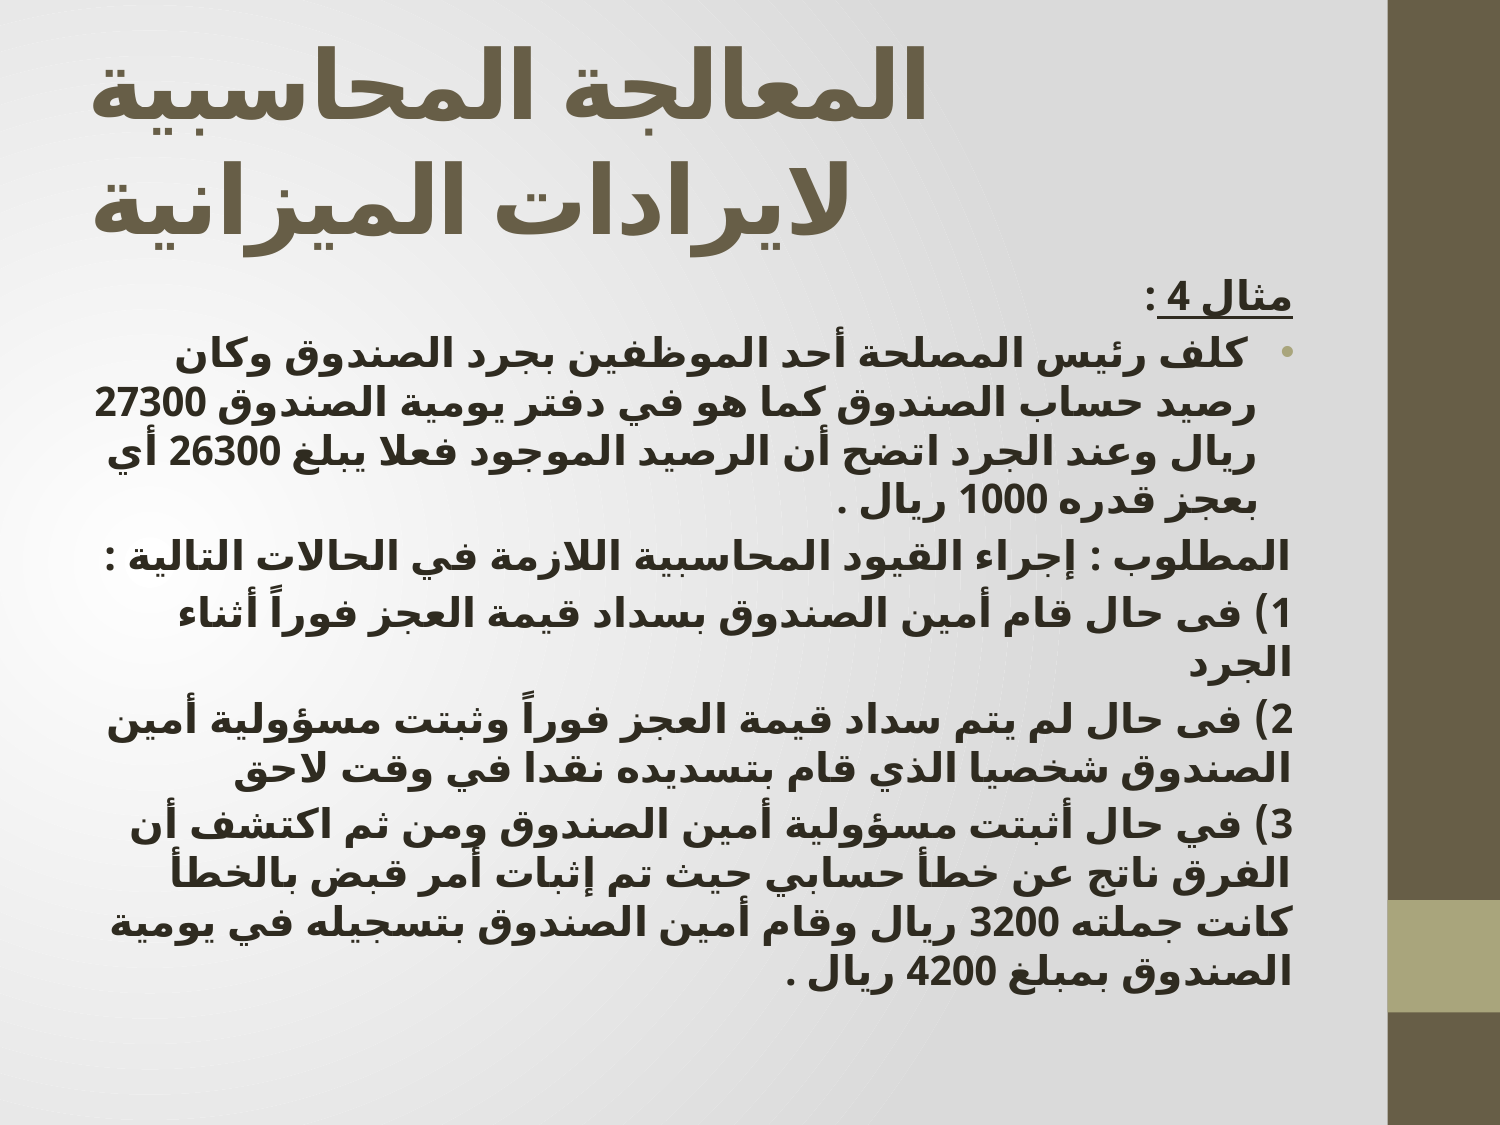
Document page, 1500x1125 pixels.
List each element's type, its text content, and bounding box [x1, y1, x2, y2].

title المعالجة المحاسبية لايرادات الميزانية [75, 45, 1325, 233]
list مثال 4 : كلف رئيس المصلحة أحد الموظفين بجرد الصندوق وكان رصيد حساب الصندوق كما هو في دفتر يومية الصندوق 27300 ريال وعند الجرد اتضح أن الرصيد الموجود فعلا يبلغ 26300 أي بعجز قدره 1000 ريال . المطلوب : إجراء القيود المحاسبية اللازمة في الحالات التالية : 1) فى حال قام أمين الصندوق بسداد قيمة العجز فوراً أثناء الجرد 2) فى حال لم يتم سداد قيمة العجز فوراً وثبتت مسؤولية أمين الصندوق شخصيا الذي قام بتسديده نقدا في وقت لاحق 3) في حال أثبتت مسؤولية أمين الصندوق ومن ثم اكتشف أن الفرق ناتج عن خطأ حسابي حيث تم إثبات أمر قبض بالخطأ كانت جملته 3200 ريال وقام أمين الصندوق بتسجيله في يومية الصندوق بمبلغ 4200 ريال . [75, 262, 1325, 1050]
